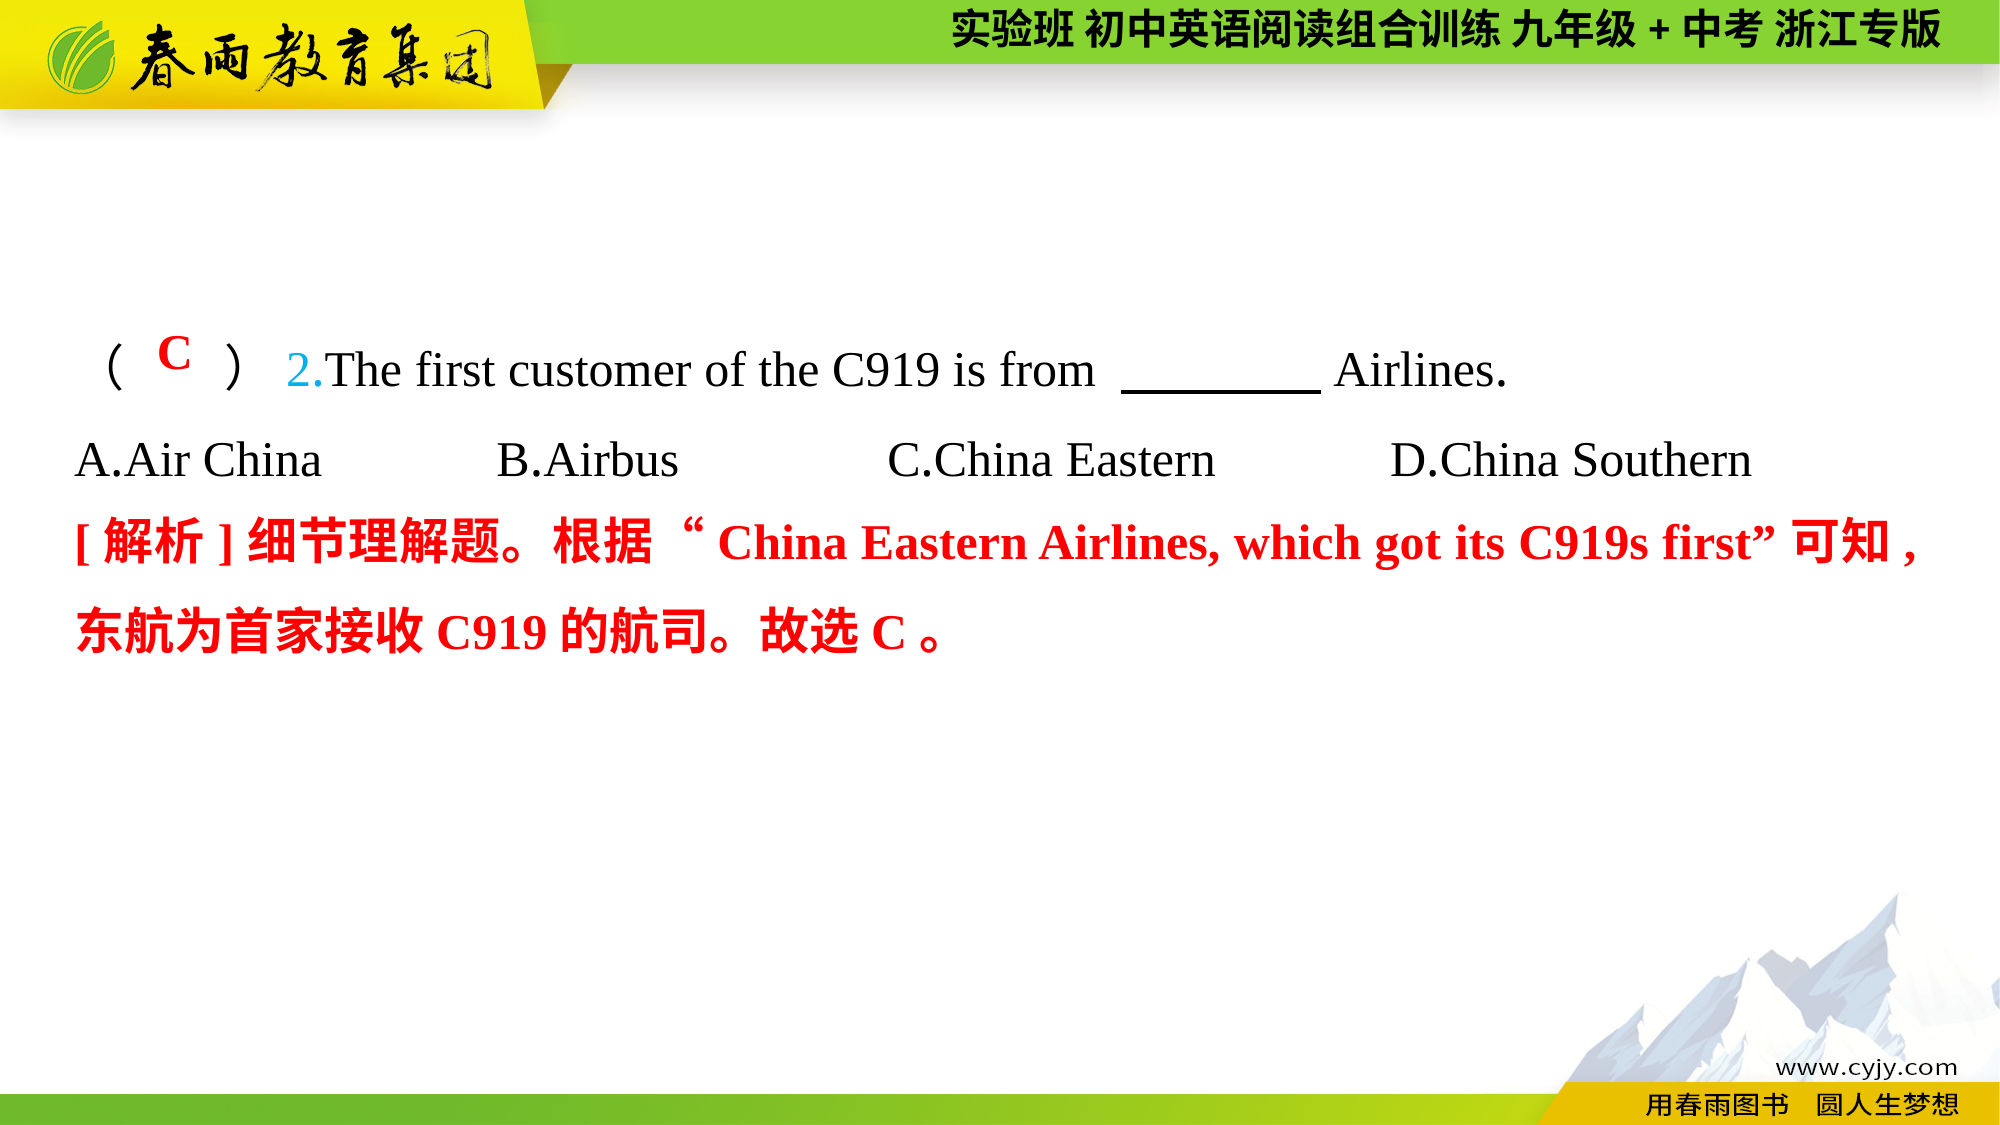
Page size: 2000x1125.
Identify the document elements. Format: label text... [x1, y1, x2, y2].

list （ ）2.The first customer of the C919 is from Airlines. A.Air China B.Airbus C.China Eastern D.China Southern [59, 298, 1944, 471]
text_box [解析]细节理解题。根据“China Eastern Airlines, which got its C919s first”可知,东航为首家接收C919的航司。故选C。 [59, 471, 1944, 667]
text_box C [142, 312, 208, 387]
picture [0, 0, 2000, 1125]
